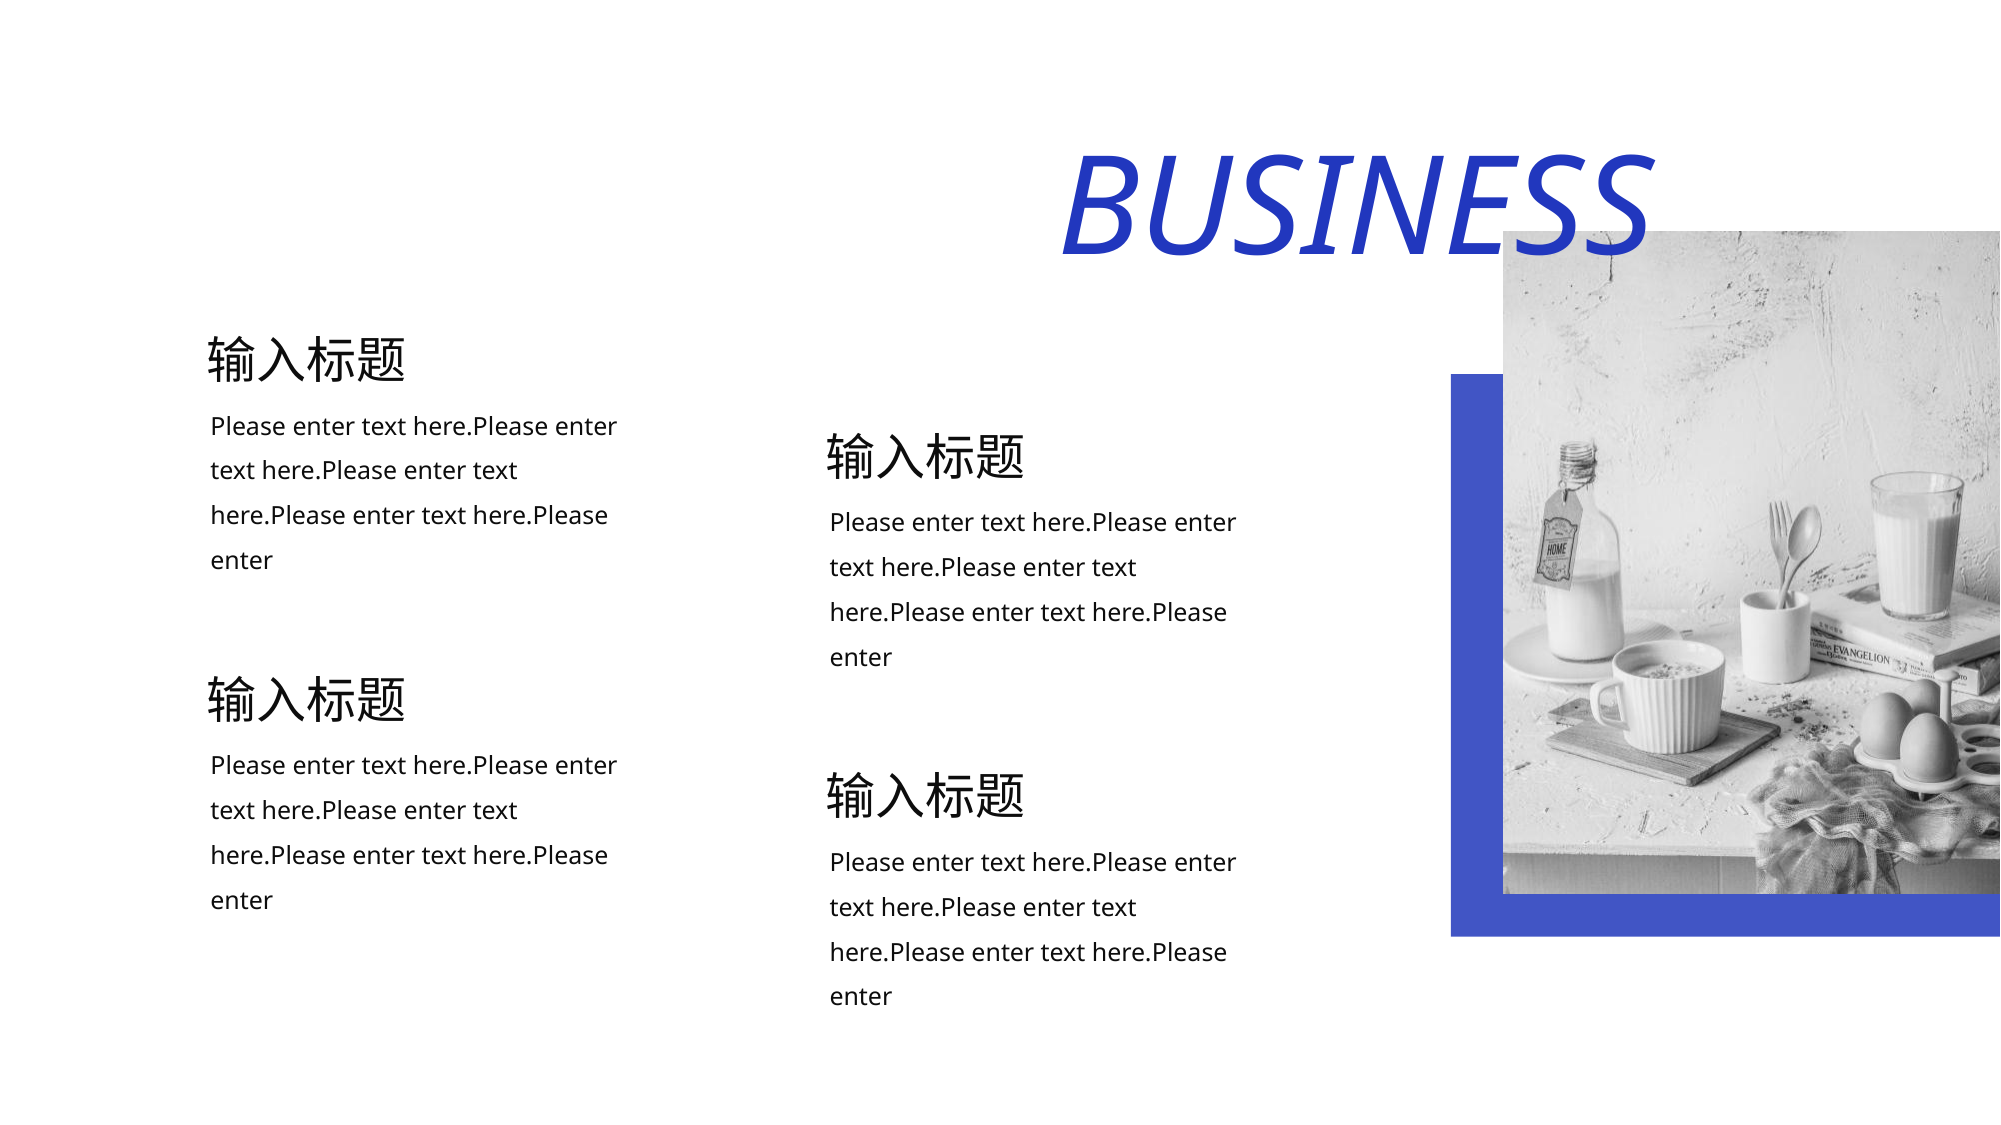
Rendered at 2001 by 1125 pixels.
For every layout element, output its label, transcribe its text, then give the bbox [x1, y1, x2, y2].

text_box Please enter text here.Please enter text here.Please enter text here.Please enter text here.Please enter [195, 396, 652, 582]
text_box Please enter text here.Please enter text here.Please enter text here.Please enter text here.Please enter [814, 833, 1271, 1019]
text_box Please enter text here.Please enter text here.Please enter text here.Please enter text here.Please enter [814, 493, 1271, 679]
text_box Please enter text here.Please enter text here.Please enter text here.Please enter text here.Please enter [195, 736, 652, 922]
text_box 输入标题 [191, 291, 656, 396]
text_box 输入标题 [191, 630, 656, 736]
text_box BUSINESS [1042, 109, 1739, 290]
picture [1503, 231, 2000, 894]
text_box [1450, 373, 2000, 938]
text_box 输入标题 [810, 387, 1275, 493]
text_box 输入标题 [810, 727, 1275, 833]
